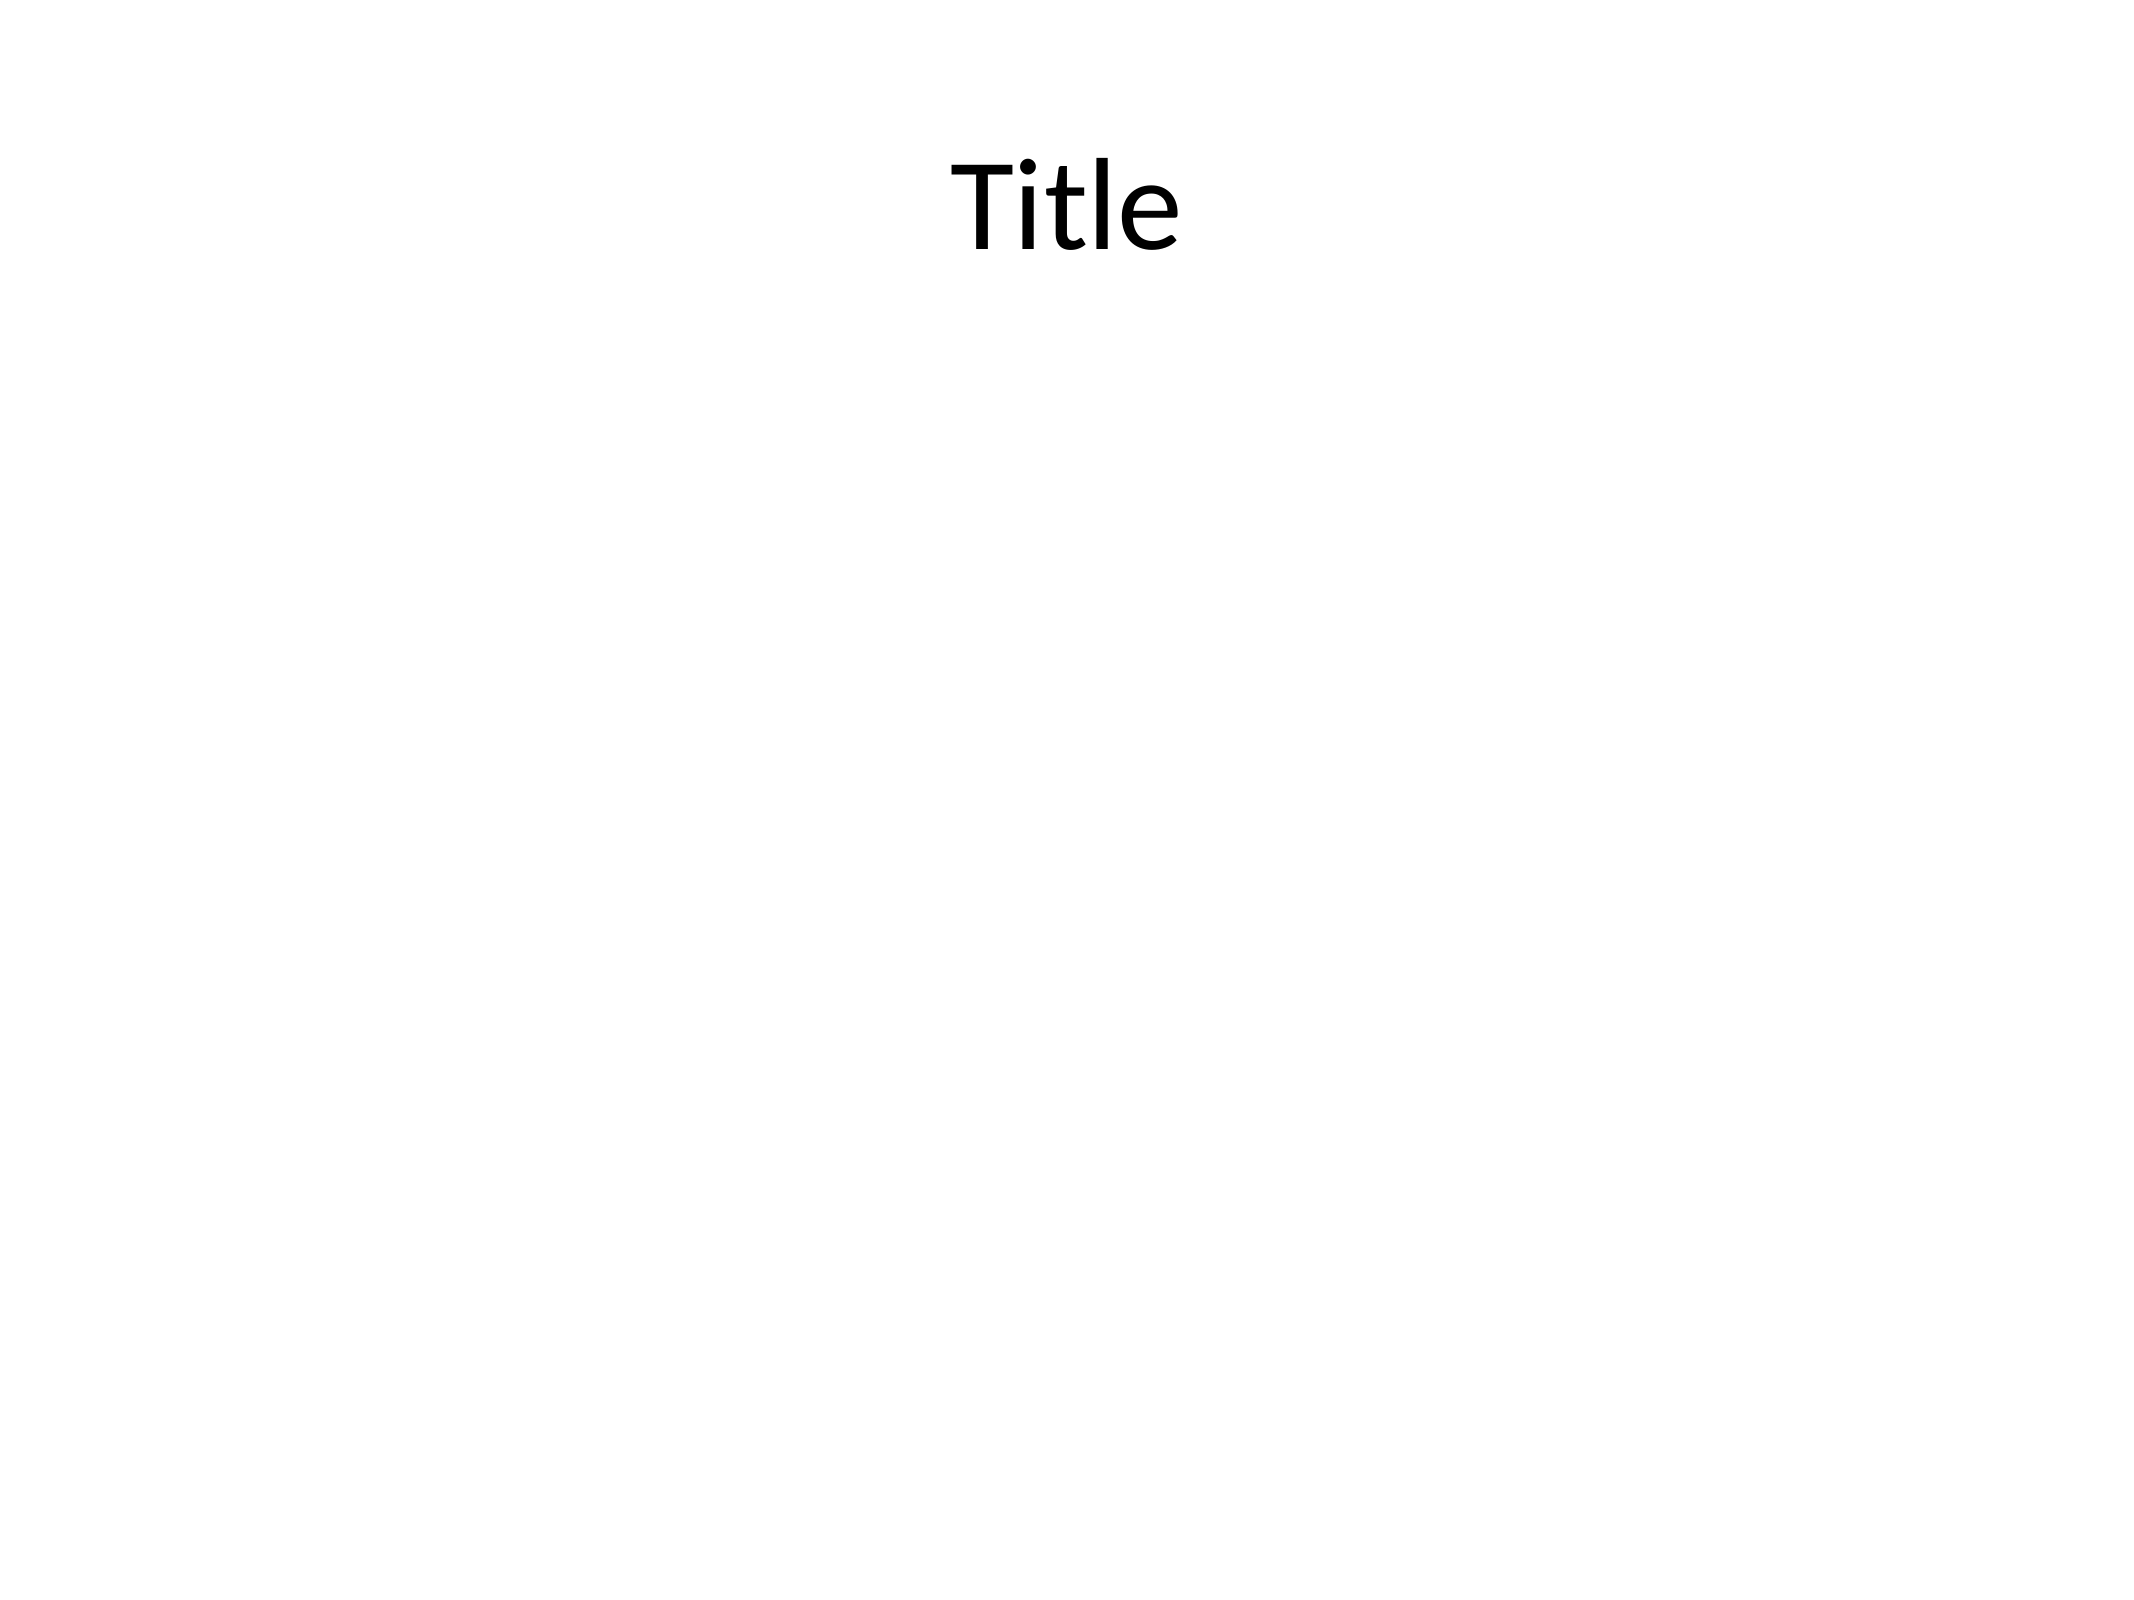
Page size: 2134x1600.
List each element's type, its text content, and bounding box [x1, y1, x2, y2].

title Title [106, 64, 2027, 331]
